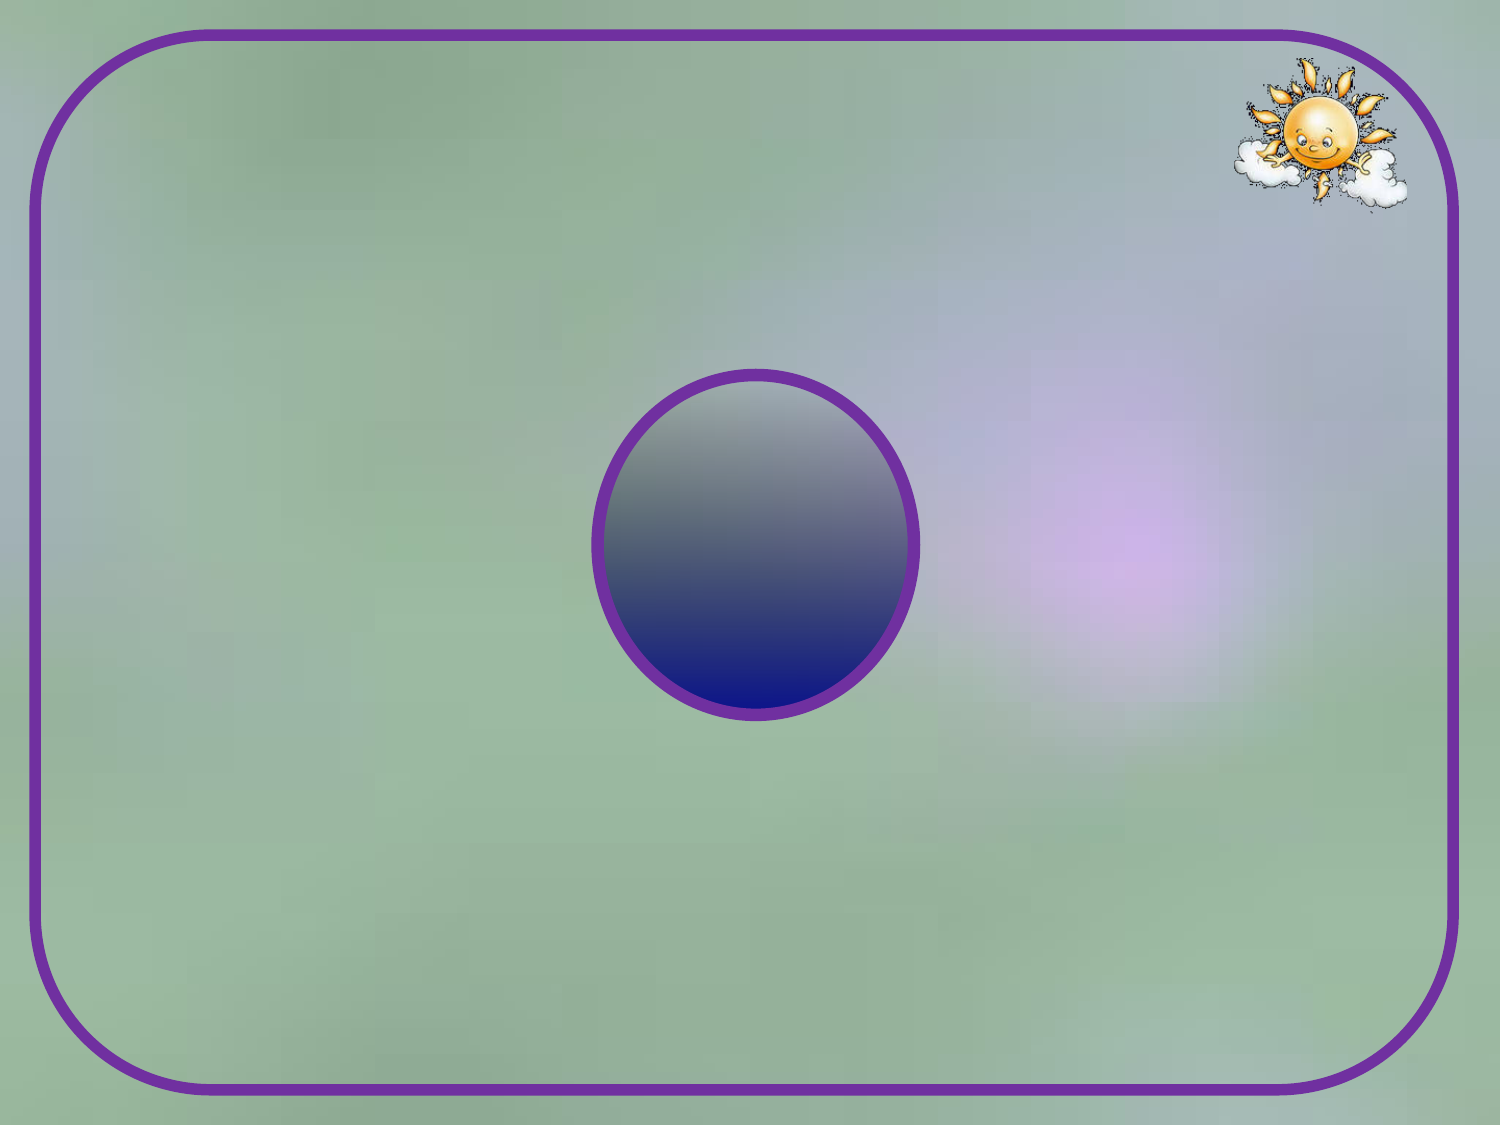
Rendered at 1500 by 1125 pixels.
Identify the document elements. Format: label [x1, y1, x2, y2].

text_box [32, 32, 1456, 1092]
picture [0, 0, 1500, 1125]
